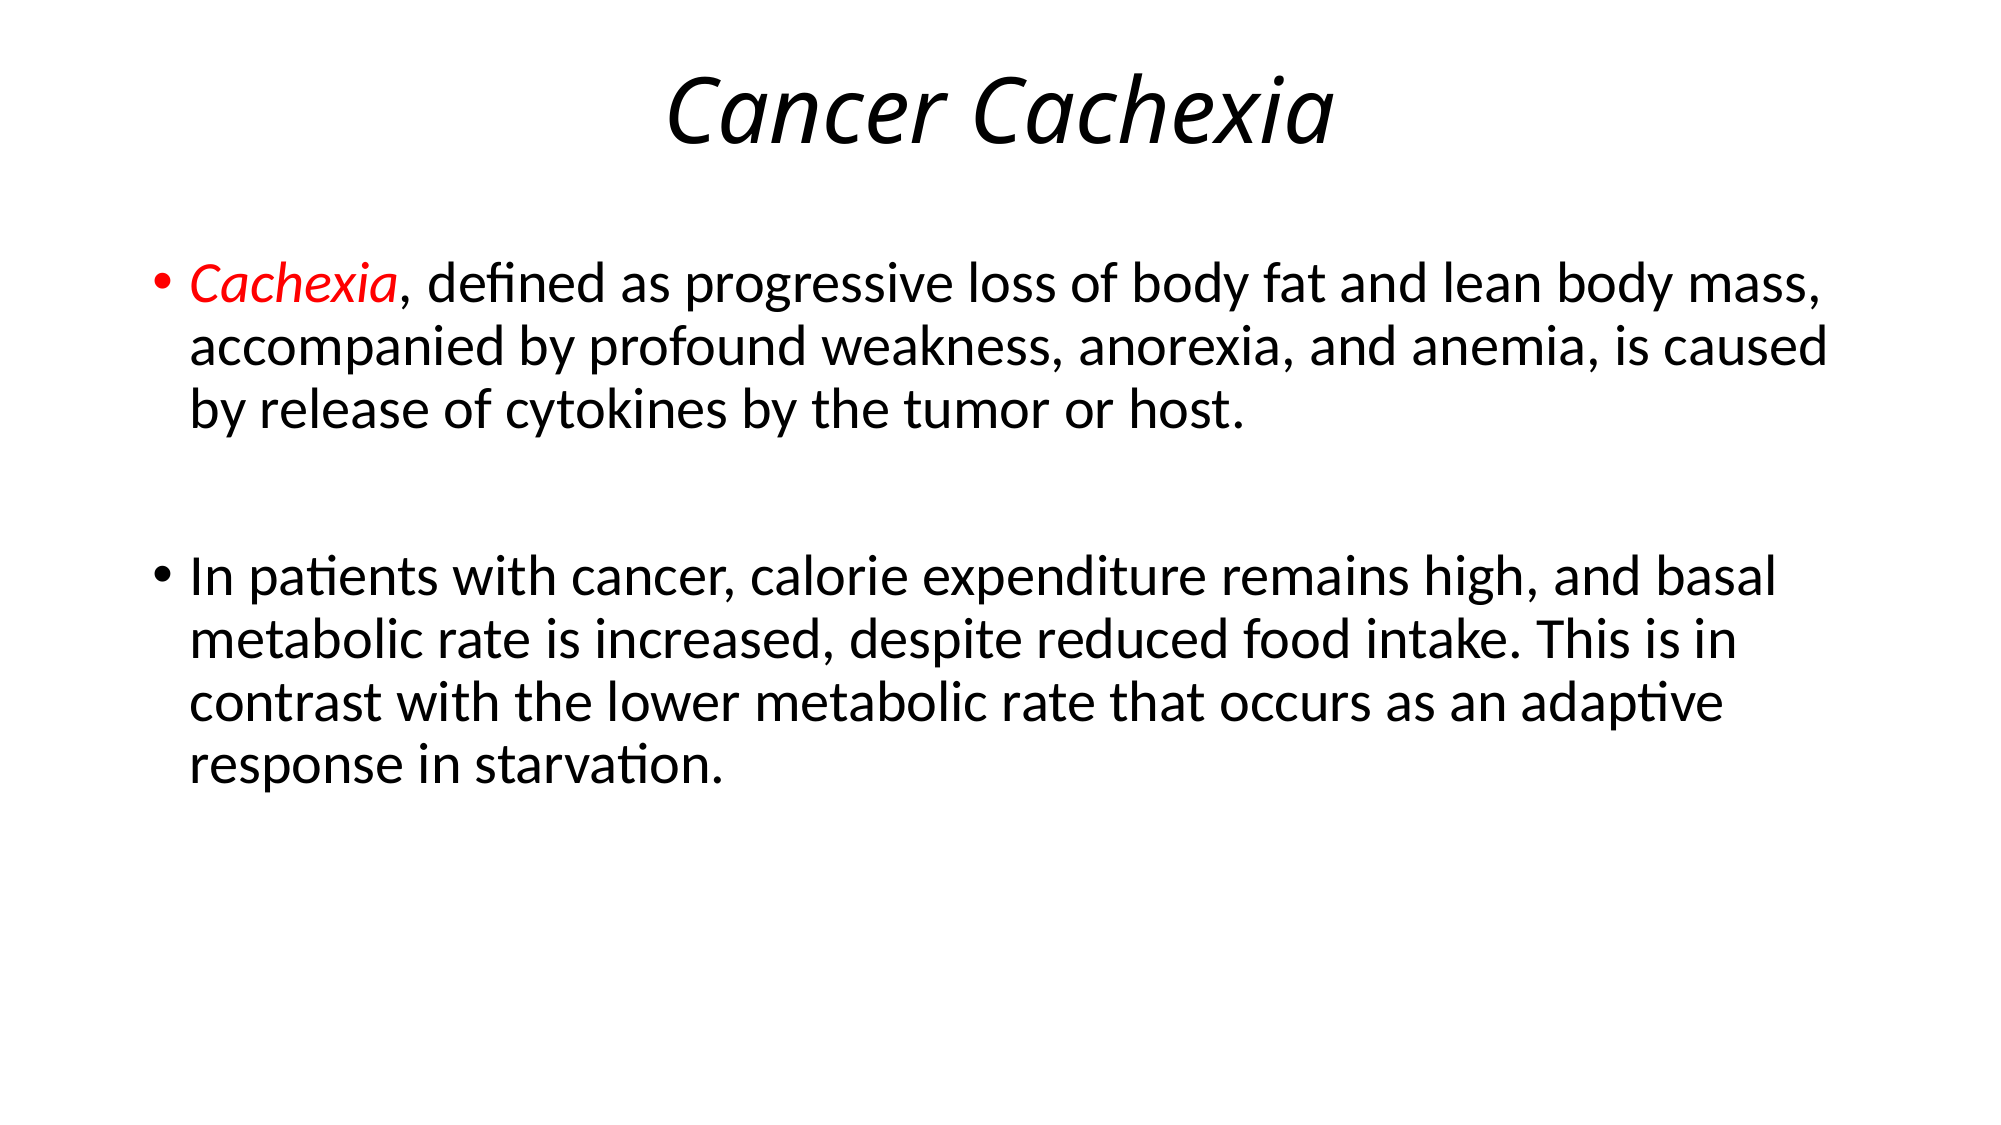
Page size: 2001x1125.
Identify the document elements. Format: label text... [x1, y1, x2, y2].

title Cancer Cachexia [137, 59, 1863, 244]
list Cachexia, defined as progressive loss of body fat and lean body mass, accompanied by profound weakness, anorexia, and anemia, is caused by release of cytokines by the tumor or host. In patients with cancer, calorie expenditure remains high, and basal metabolic rate is increased, despite reduced food intake. This is in contrast with the lower metabolic rate that occurs as an adaptive response in starvation. [137, 244, 1863, 1014]
